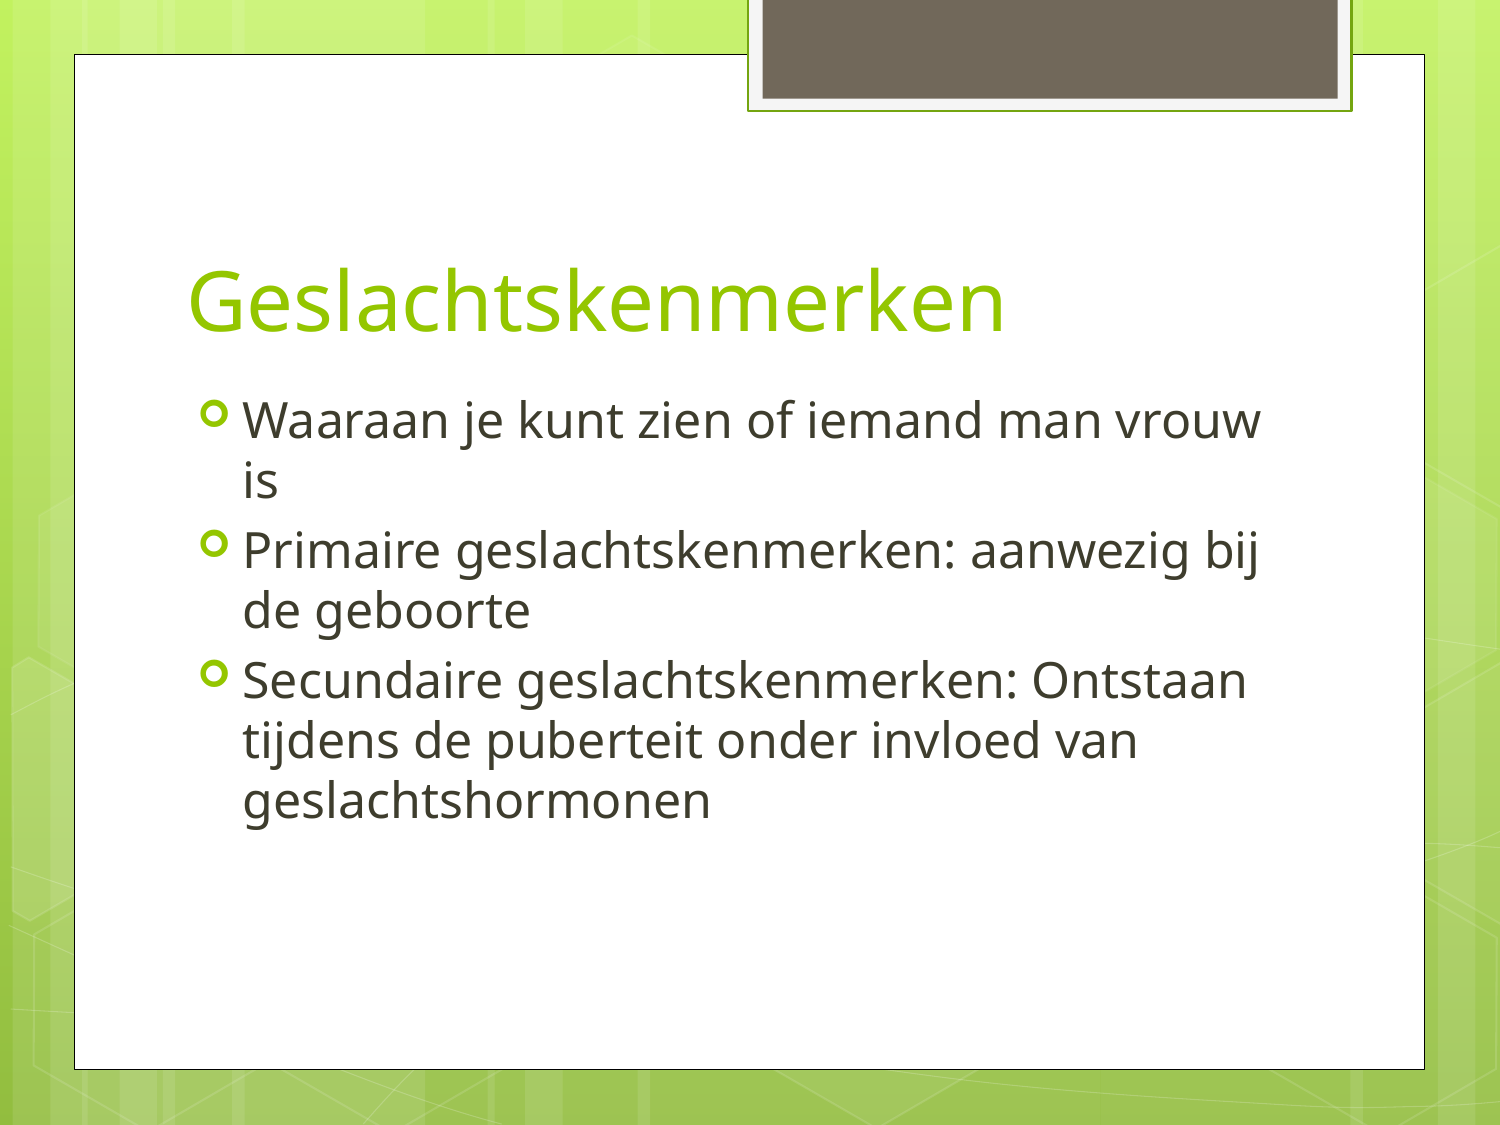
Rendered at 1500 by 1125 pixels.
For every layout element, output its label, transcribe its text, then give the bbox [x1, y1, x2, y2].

list Waaraan je kunt zien of iemand man vrouw is Primaire geslachtskenmerken: aanwezig bij de geboorte Secundaire geslachtskenmerken: Ontstaan tijdens de puberteit onder invloed van geslachtshormonen [171, 381, 1283, 957]
title Geslachtskenmerken [171, 168, 1324, 357]
